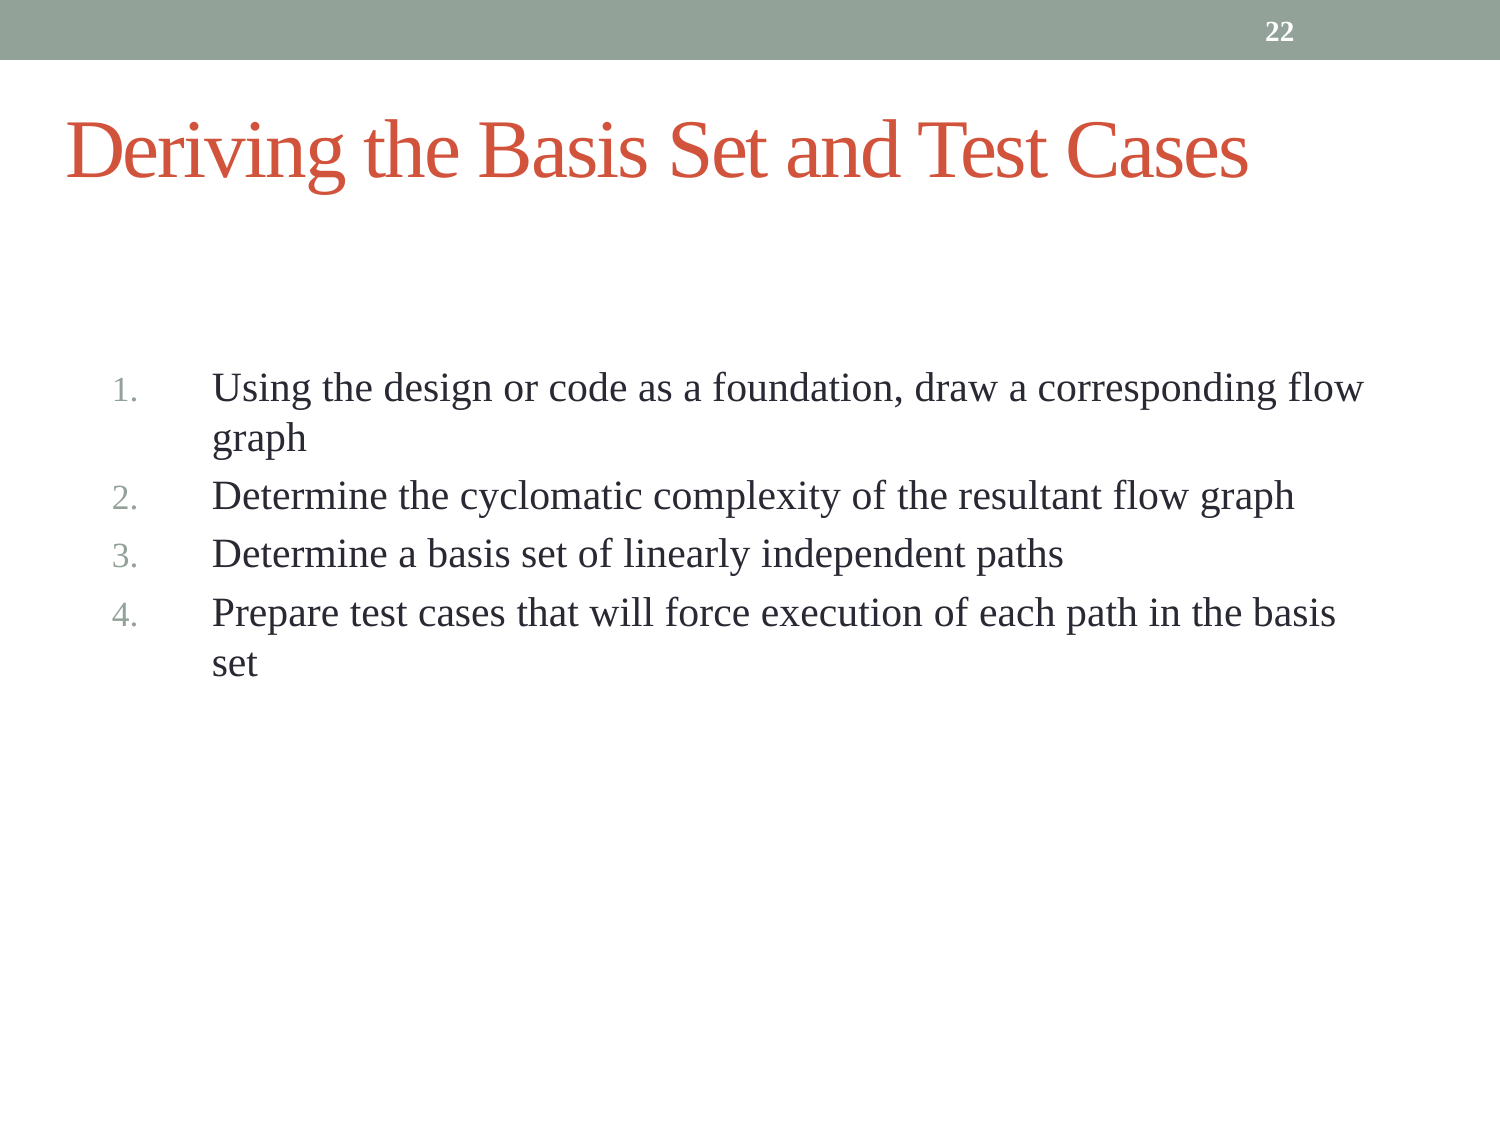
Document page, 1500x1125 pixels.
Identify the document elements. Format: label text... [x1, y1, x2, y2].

list Using the design or code as a foundation, draw a corresponding flow graph Determine the cyclomatic complexity of the resultant flow graph Determine a basis set of linearly independent paths Prepare test cases that will force execution of each path in the basis set [96, 351, 1391, 940]
slide_number 22 [1250, 3, 1425, 57]
title Deriving the Basis Set and Test Cases [50, 50, 1438, 238]
